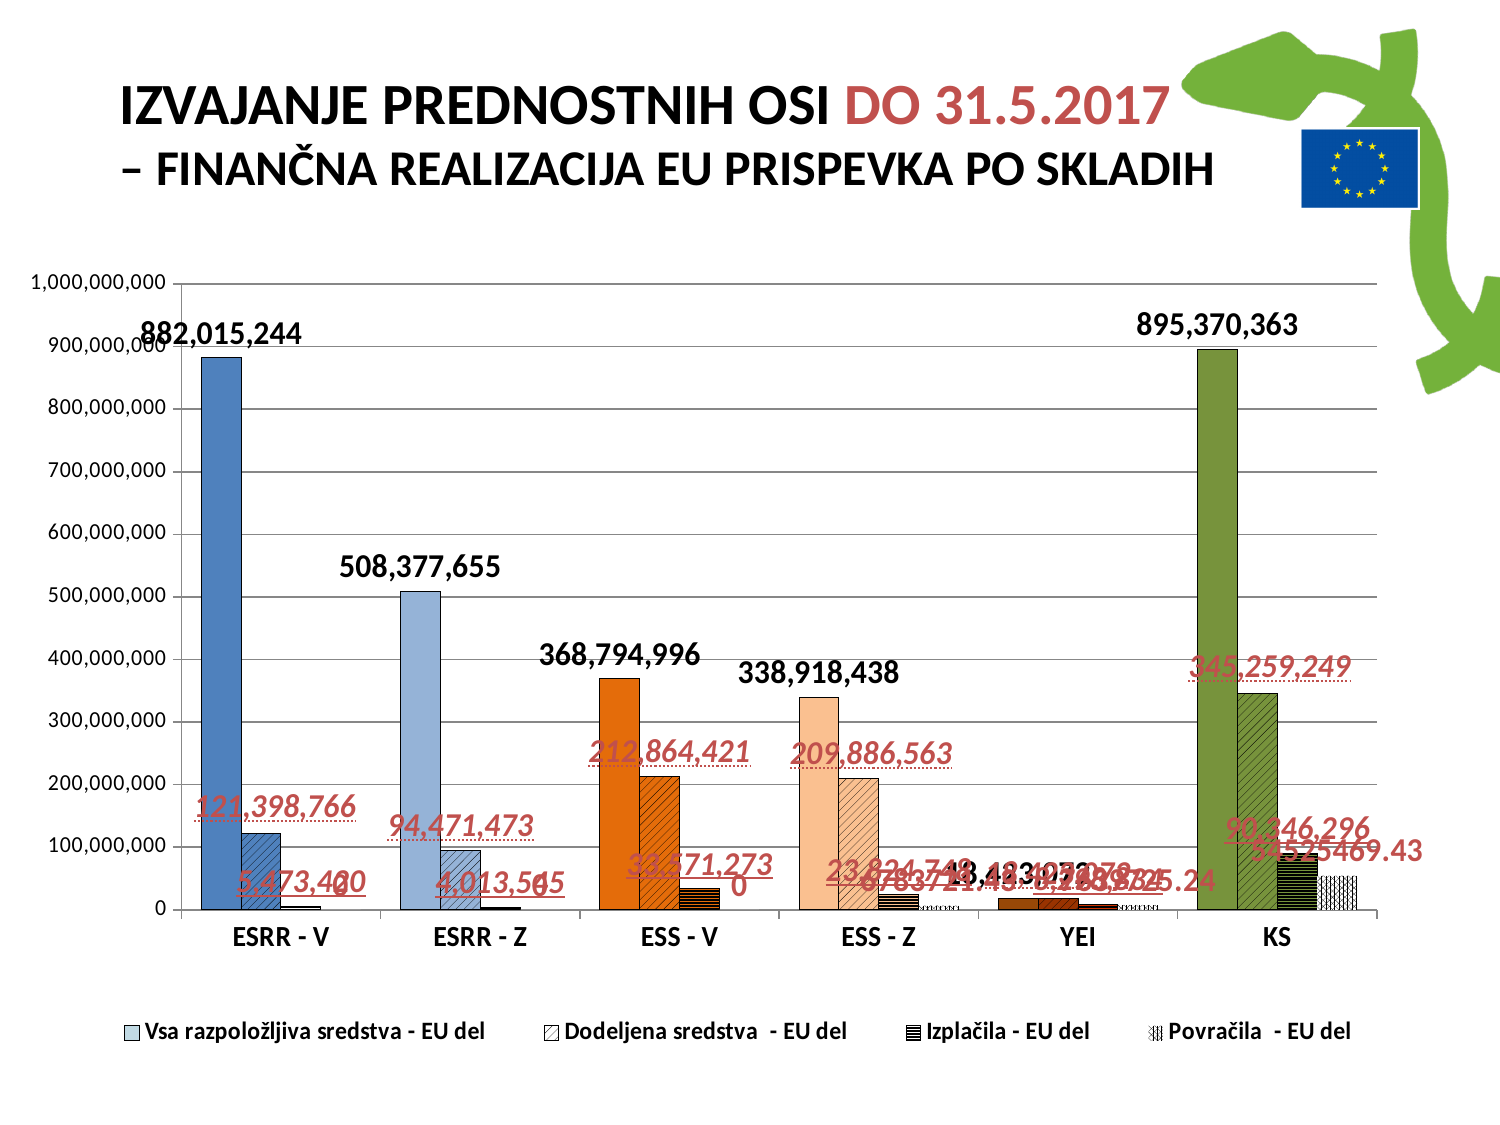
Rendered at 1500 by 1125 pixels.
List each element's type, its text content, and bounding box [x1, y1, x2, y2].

text_box IZVAJANJE PREDNOSTNIH OSI DO 31.5.2017 – FINANČNA REALIZACIJA EU PRISPEVKA PO SKLADIH [105, 75, 1285, 204]
text_box [0, 0, 1500, 75]
picture [1201, 75, 1500, 454]
chart [29, 225, 1424, 1091]
